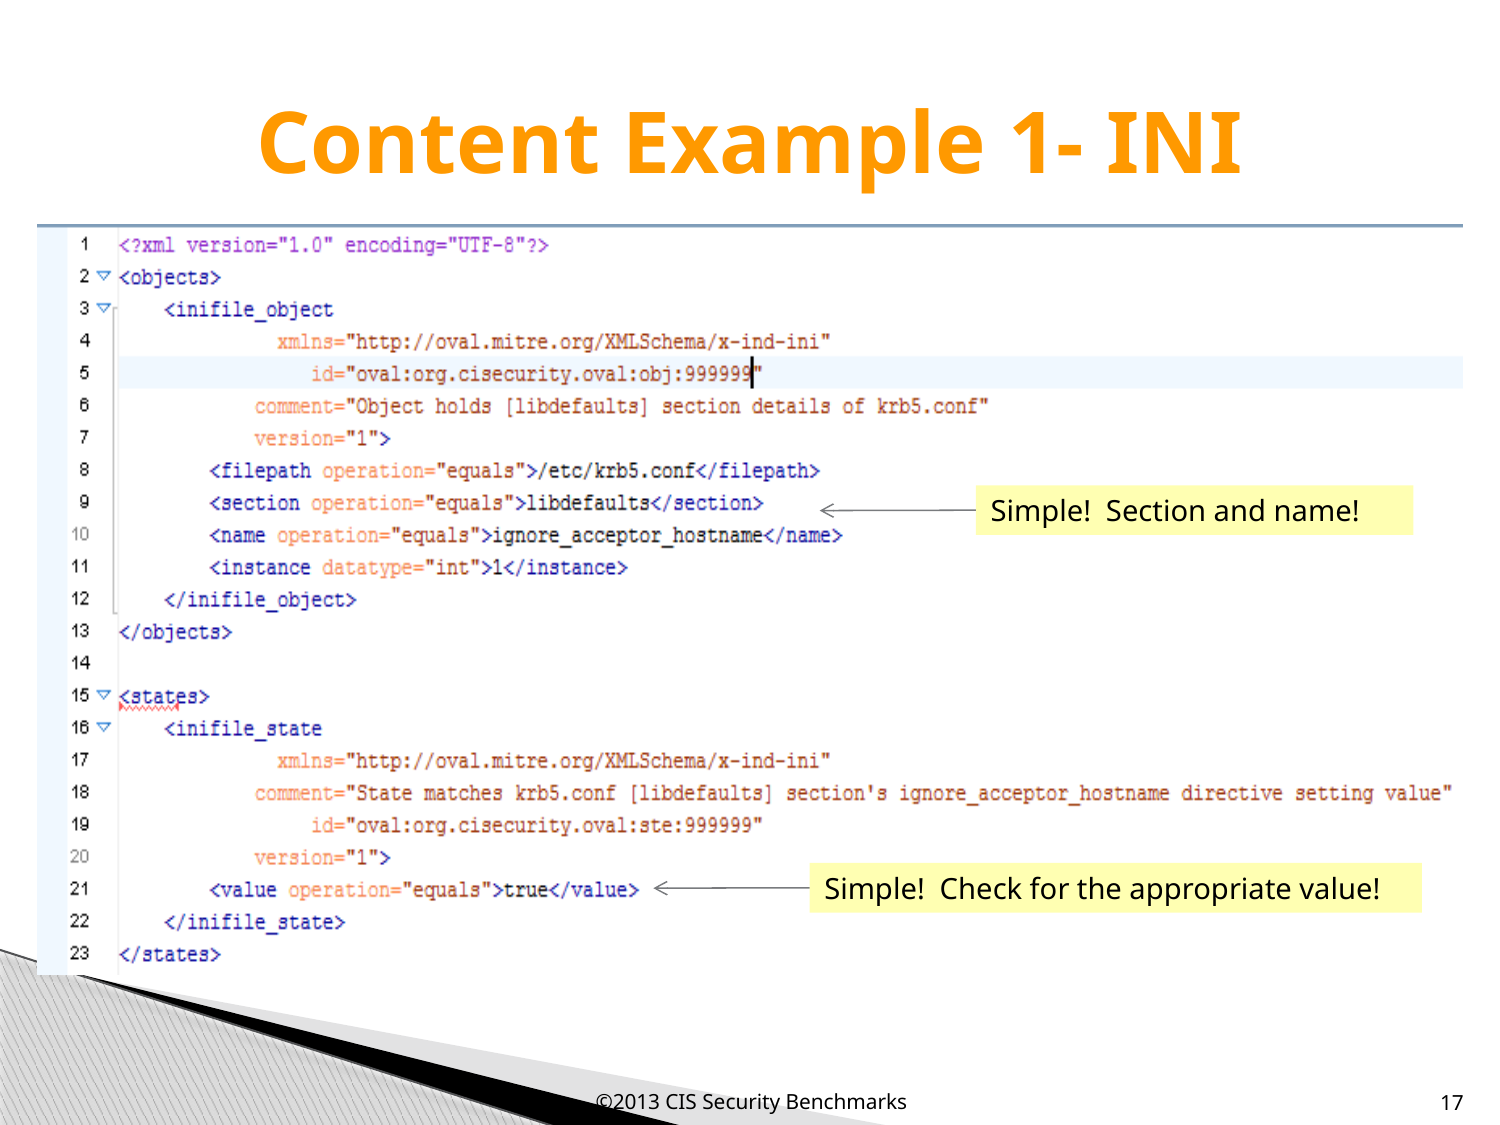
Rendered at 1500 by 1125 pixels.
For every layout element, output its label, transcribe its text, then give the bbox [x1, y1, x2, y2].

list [37, 224, 1463, 976]
footer ©2013 CIS Security Benchmarks [508, 1064, 1000, 1125]
title Content Example 1- INI [75, 45, 1425, 224]
slide_number 17 [1418, 1065, 1479, 1125]
